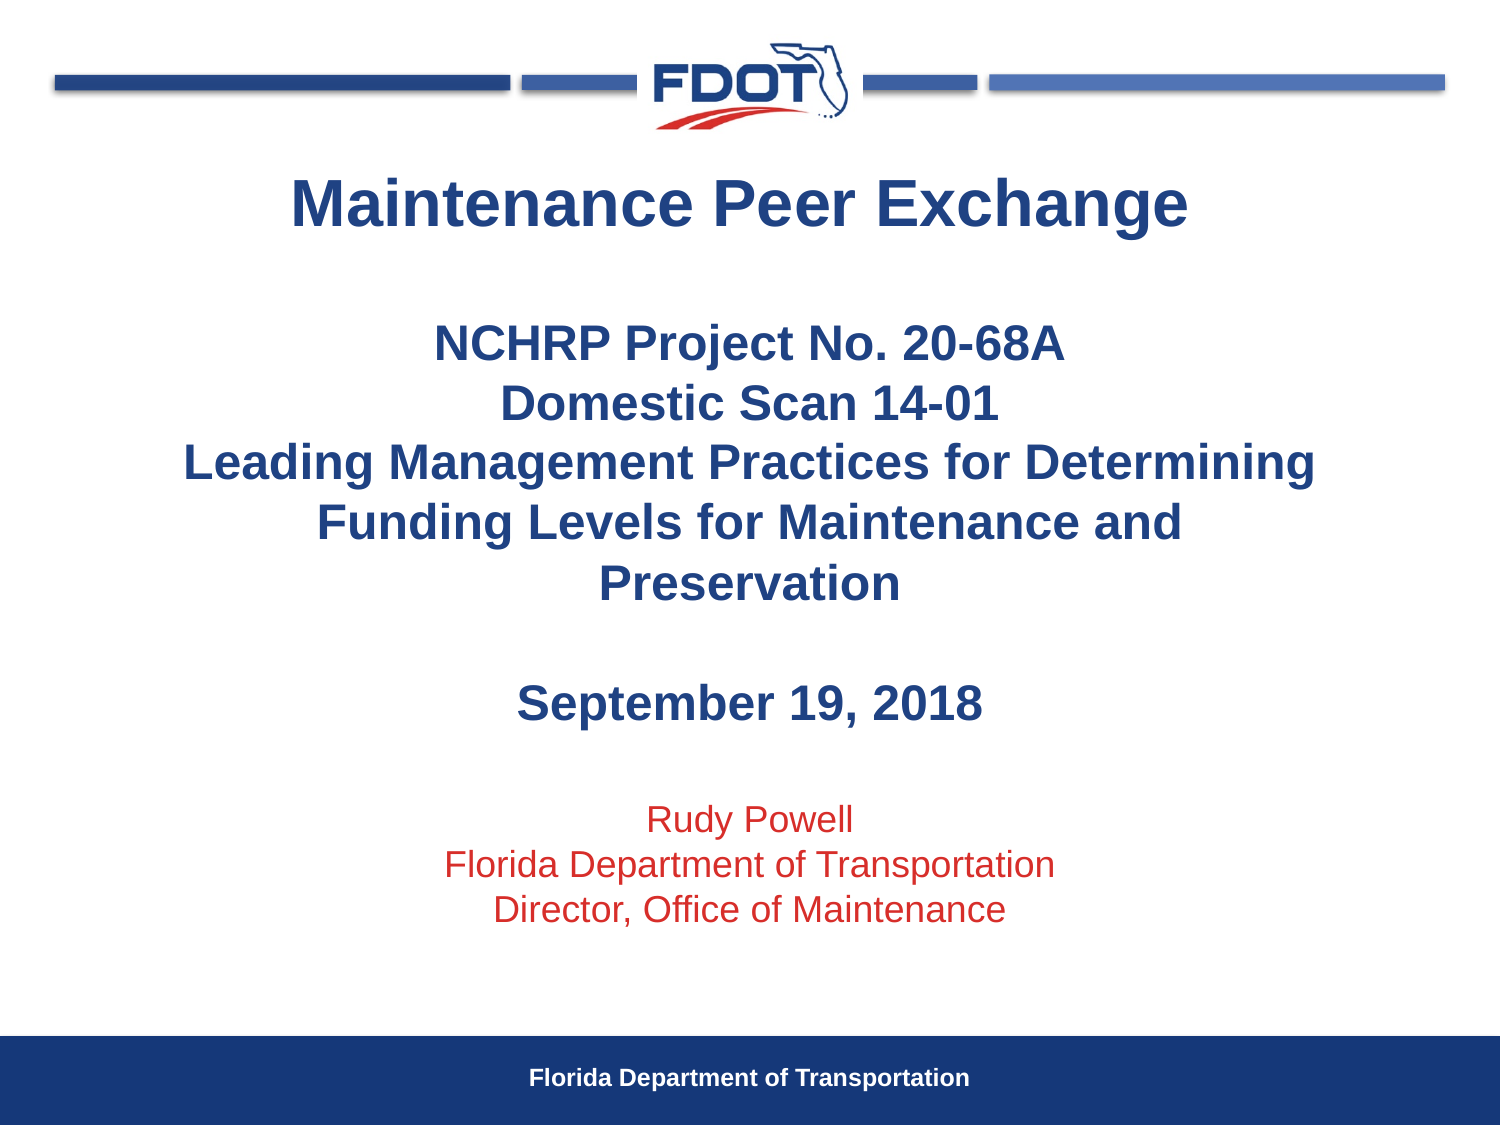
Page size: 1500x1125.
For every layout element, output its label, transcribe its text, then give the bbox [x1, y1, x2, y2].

subtitle Rudy Powell Florida Department of Transportation Director, Office of Maintenance [150, 787, 1350, 988]
title Maintenance Peer Exchange NCHRP Project No. 20-68A Domestic Scan 14-01 Leading Management Practices for Determining Funding Levels for Maintenance and Preservation September 19, 2018 [150, 137, 1350, 738]
picture [637, 34, 863, 137]
